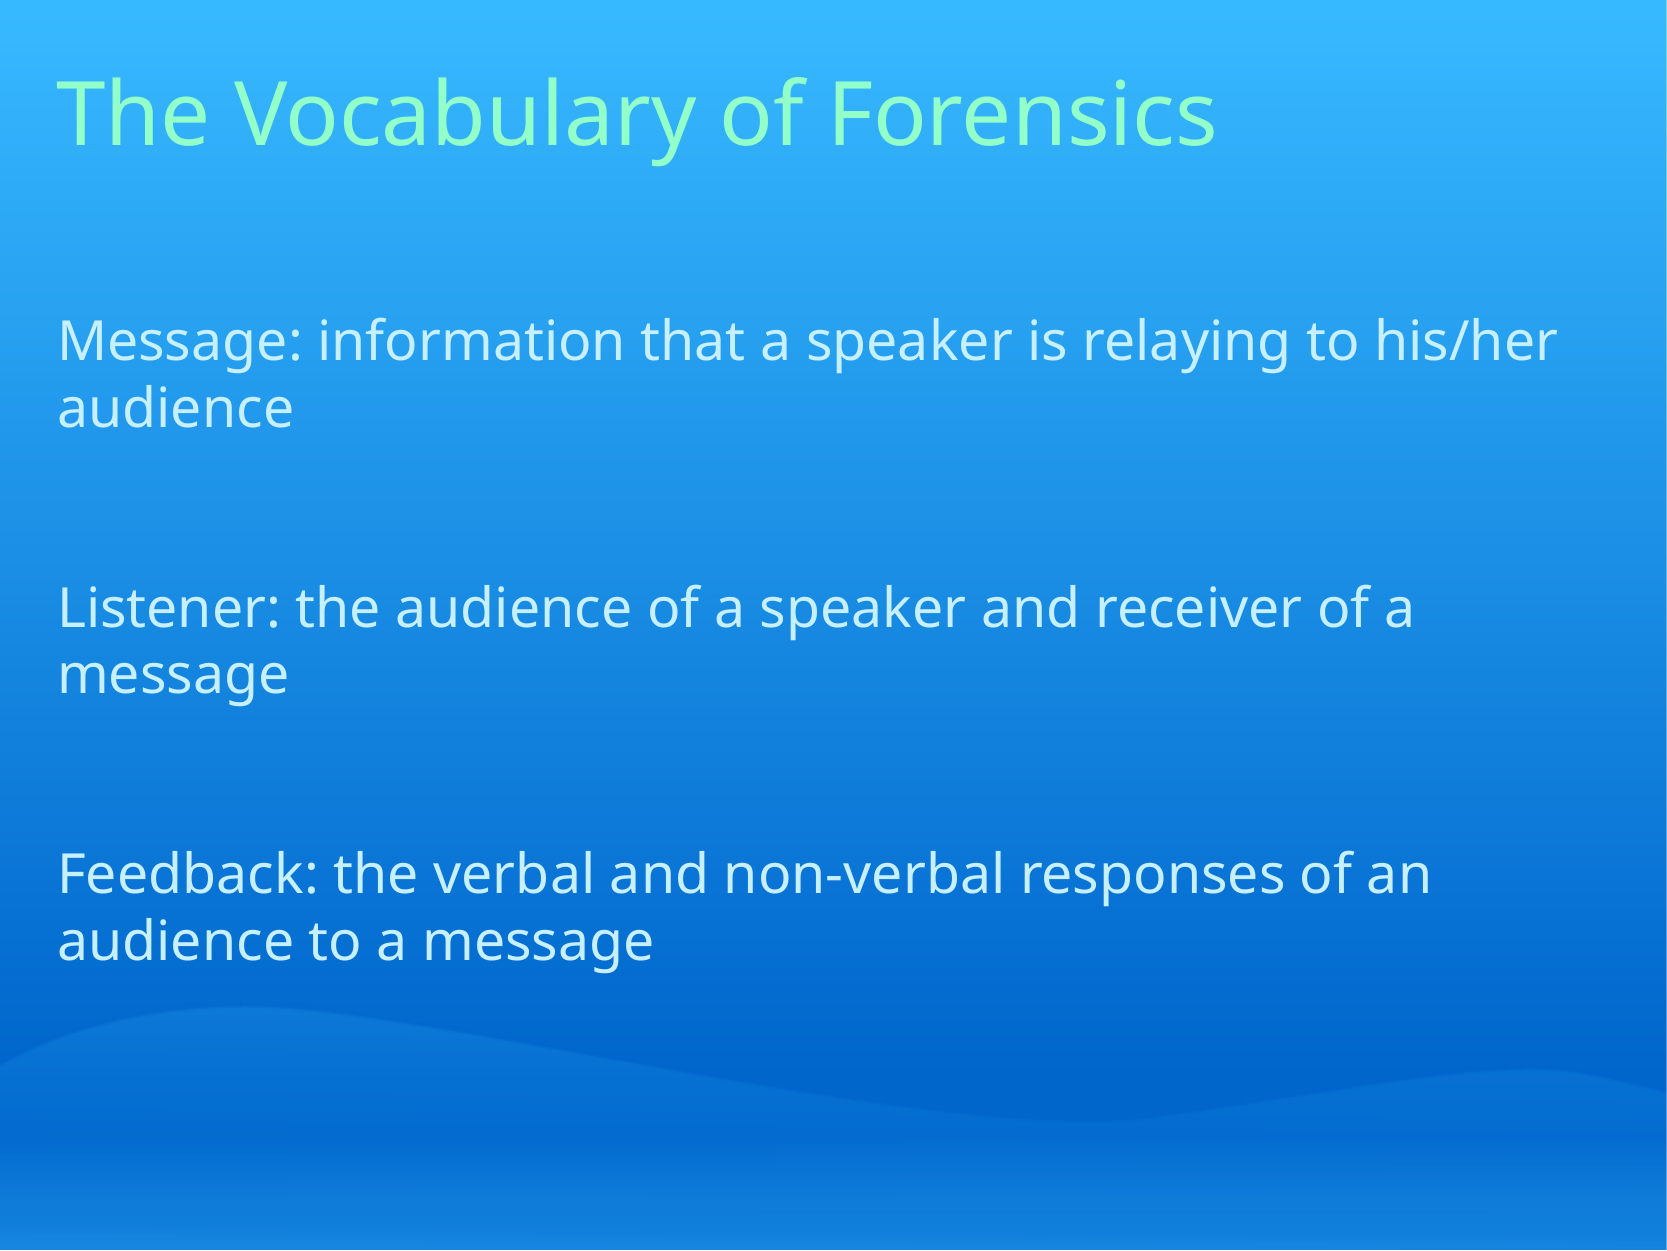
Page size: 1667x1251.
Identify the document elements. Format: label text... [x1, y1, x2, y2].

title The Vocabulary of Forensics [50, 50, 1630, 213]
picture [0, 0, 1667, 1250]
list Message: information that a speaker is relaying to his/her audience Listener: the audience of a speaker and receiver of a message Feedback: the verbal and non-verbal responses of an audience to a message [50, 298, 1632, 1249]
